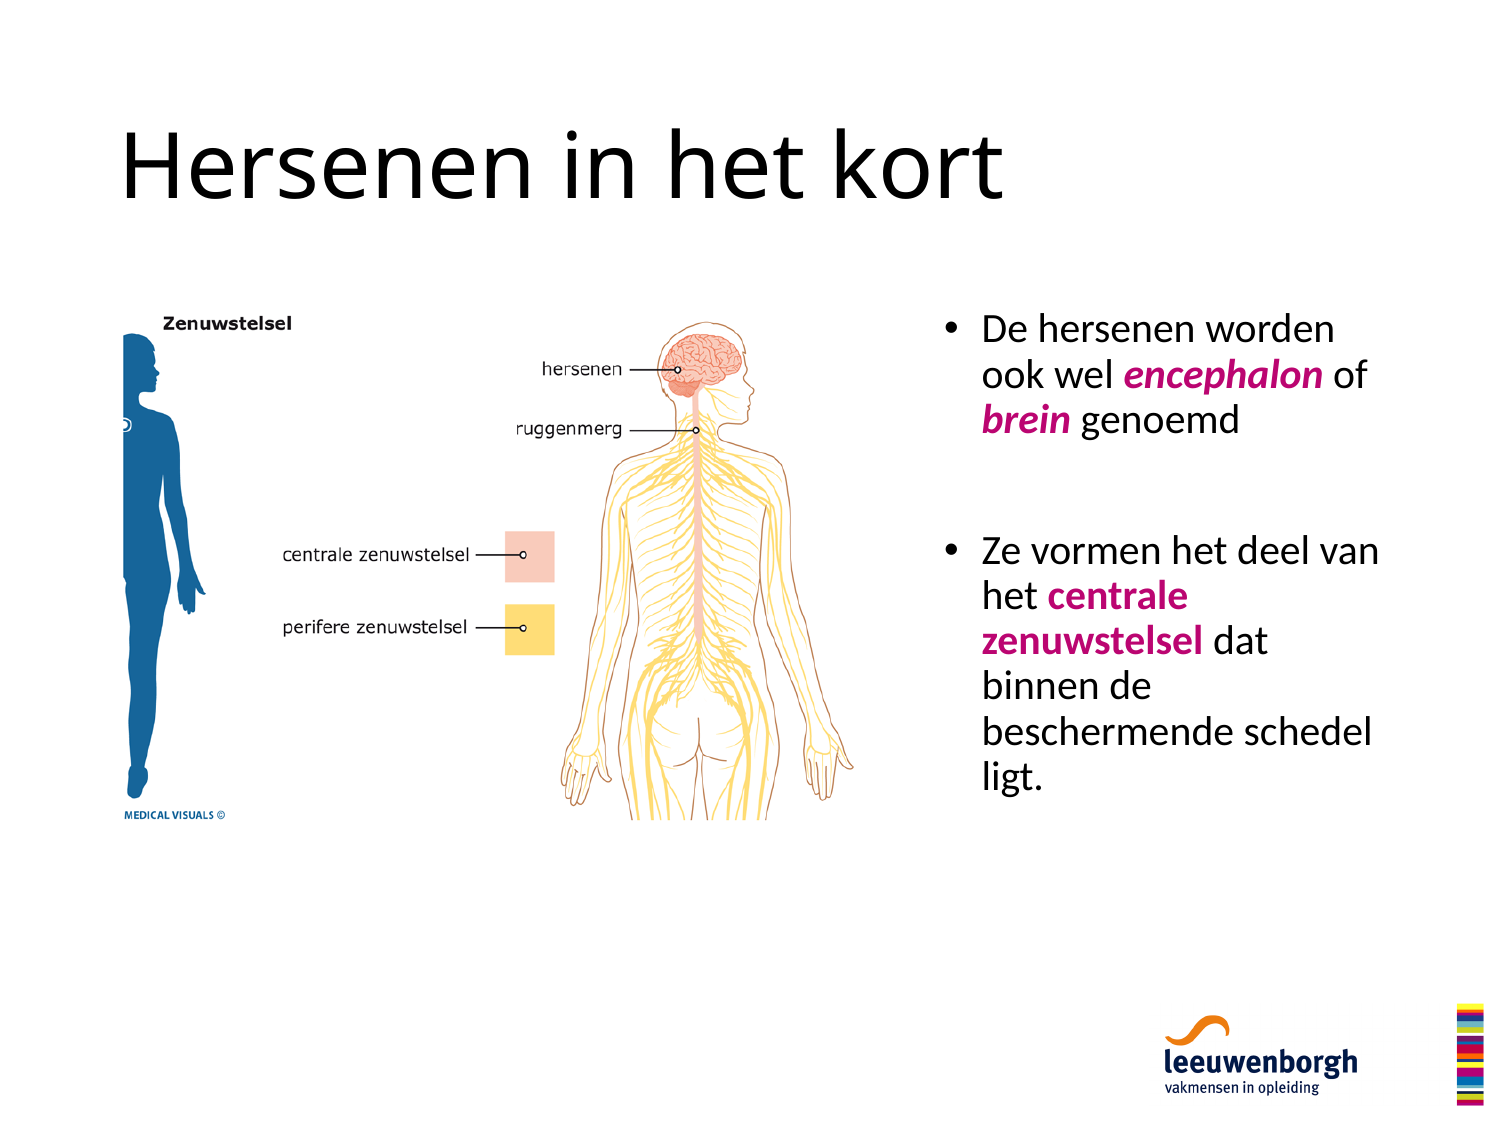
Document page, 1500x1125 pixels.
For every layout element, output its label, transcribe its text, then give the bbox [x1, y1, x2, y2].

list De hersenen worden ook wel encephalon of brein genoemd Ze vormen het deel van het centrale zenuwstelsel dat binnen de beschermende schedel ligt. [929, 299, 1397, 1014]
picture [103, 312, 879, 821]
title Hersenen in het kort [103, 59, 1397, 278]
picture [1149, 1003, 1484, 1106]
